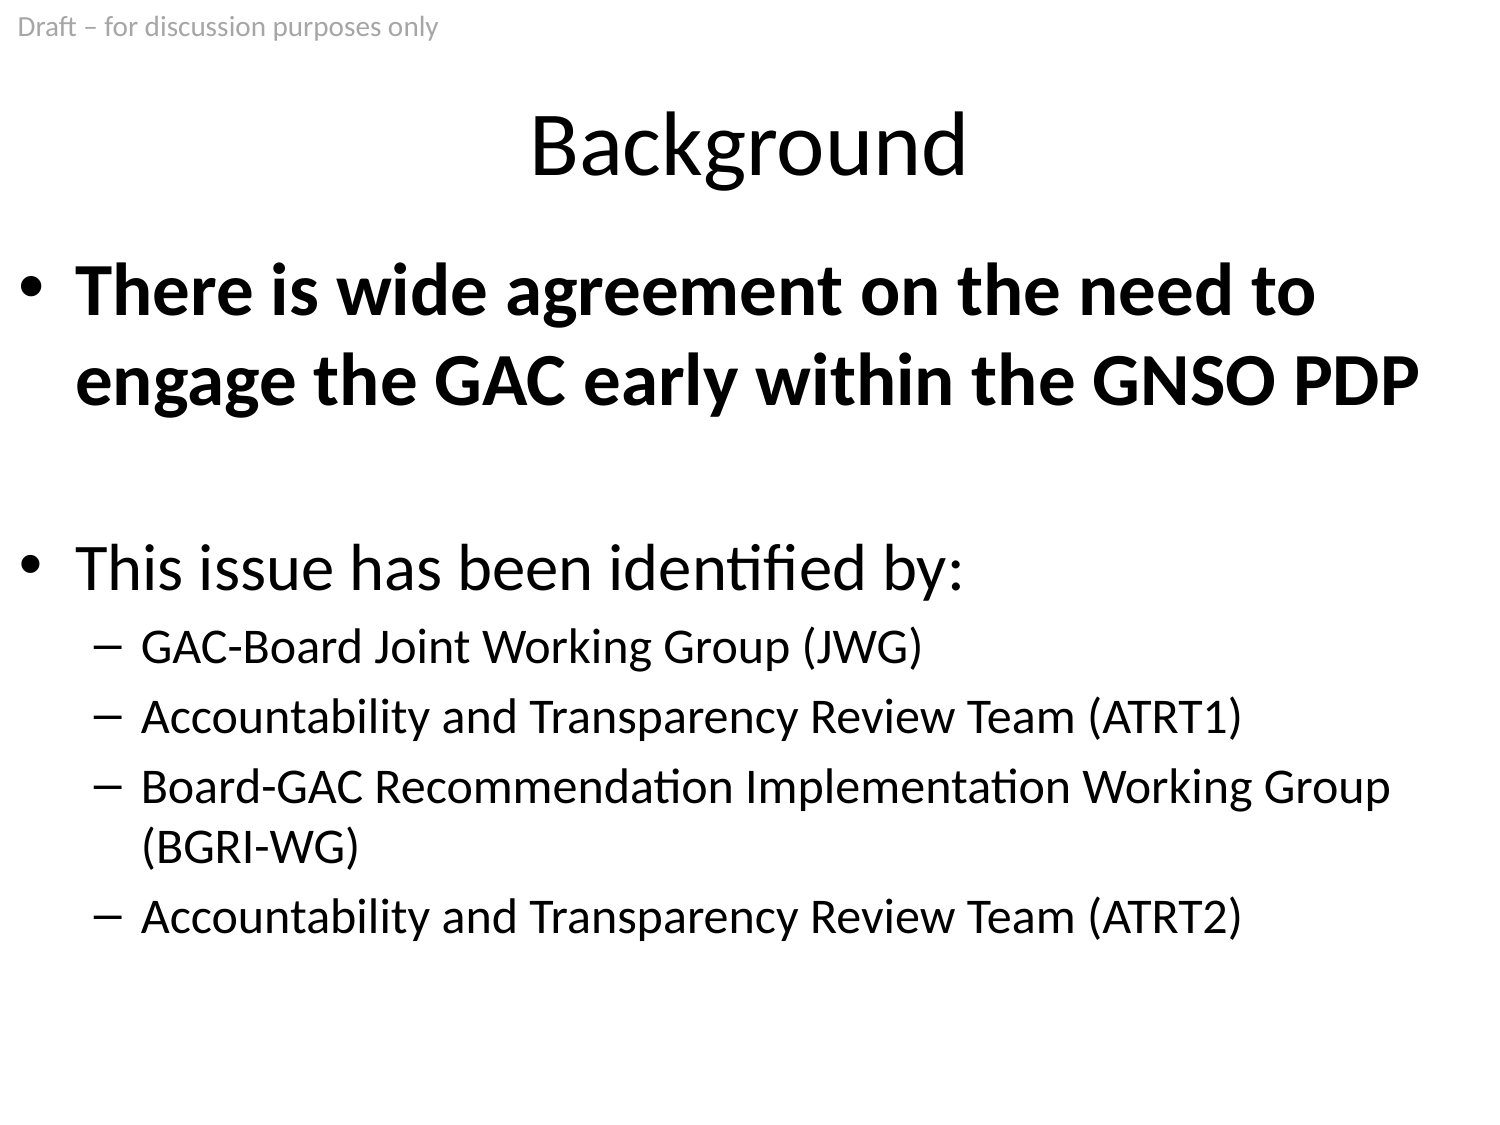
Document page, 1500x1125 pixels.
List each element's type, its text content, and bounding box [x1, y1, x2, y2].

title Background [74, 44, 1426, 232]
list There is wide agreement on the need to engage the GAC early within the GNSO PDP This issue has been identified by: GAC-Board Joint Working Group (JWG) Accountability and Transparency Review Team (ATRT1) Board-GAC Recommendation Implementation Working Group (BGRI-WG) Accountability and Transparency Review Team (ATRT2) [3, 232, 1500, 1011]
